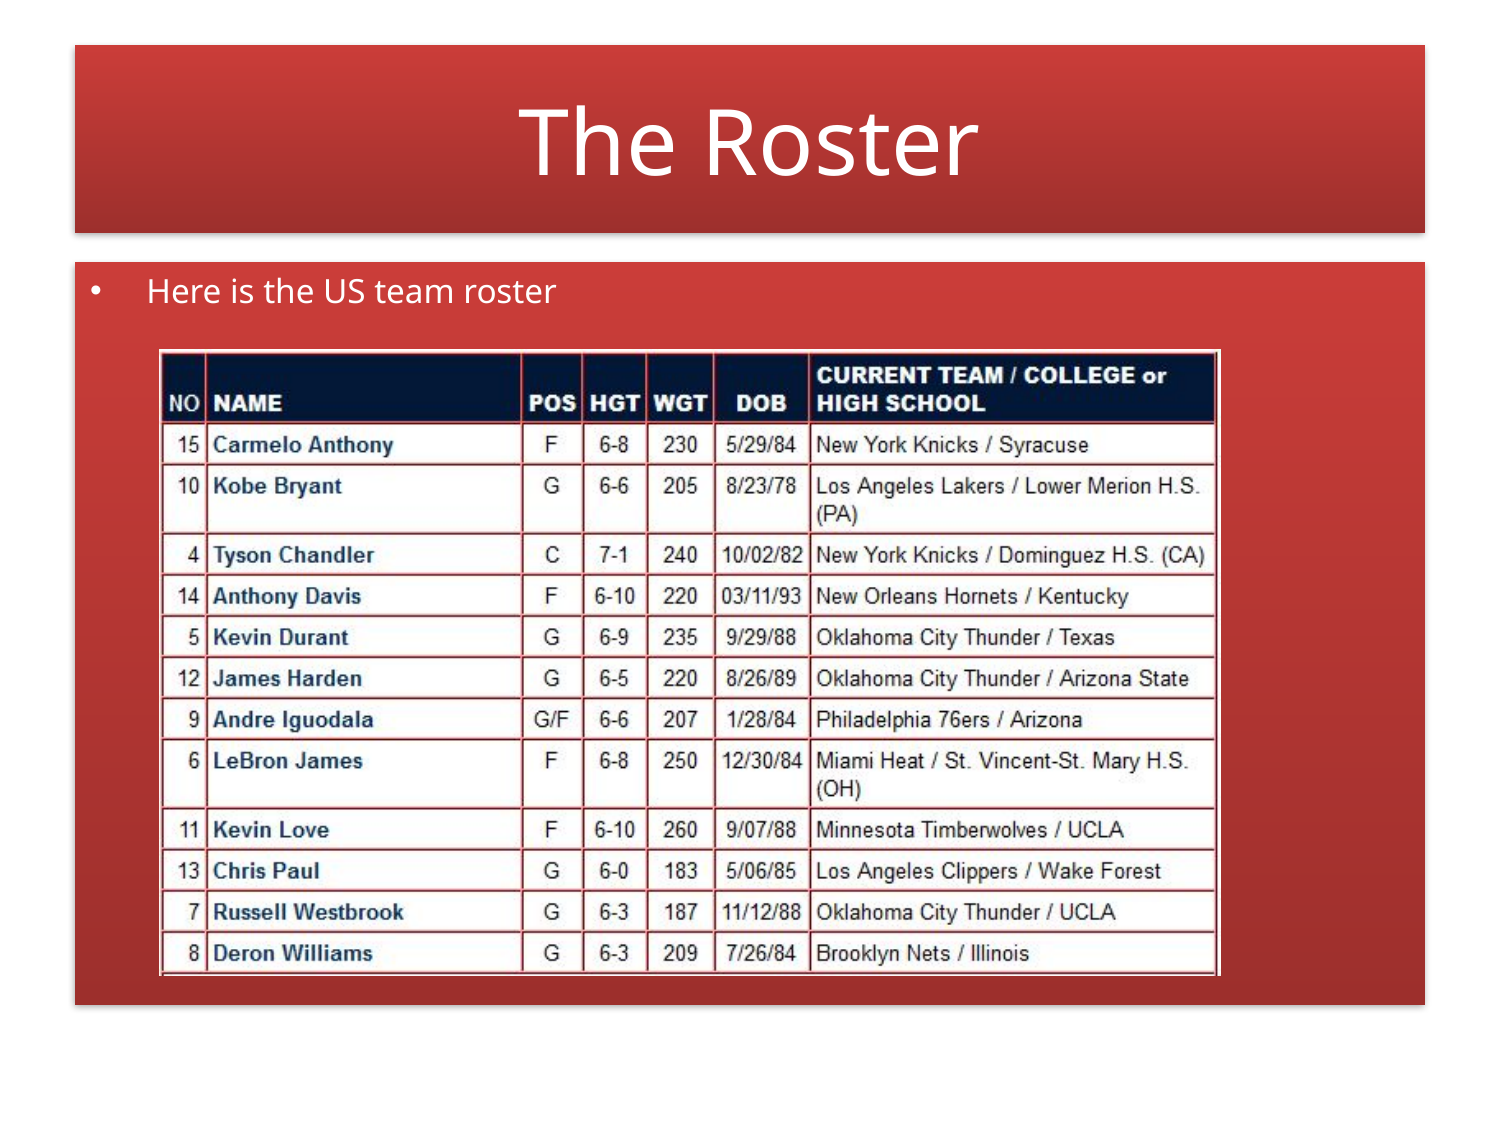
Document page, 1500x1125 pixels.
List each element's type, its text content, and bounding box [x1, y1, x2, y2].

title The Roster [75, 45, 1425, 233]
picture [159, 349, 1222, 977]
list Here is the US team roster [75, 262, 1425, 1005]
